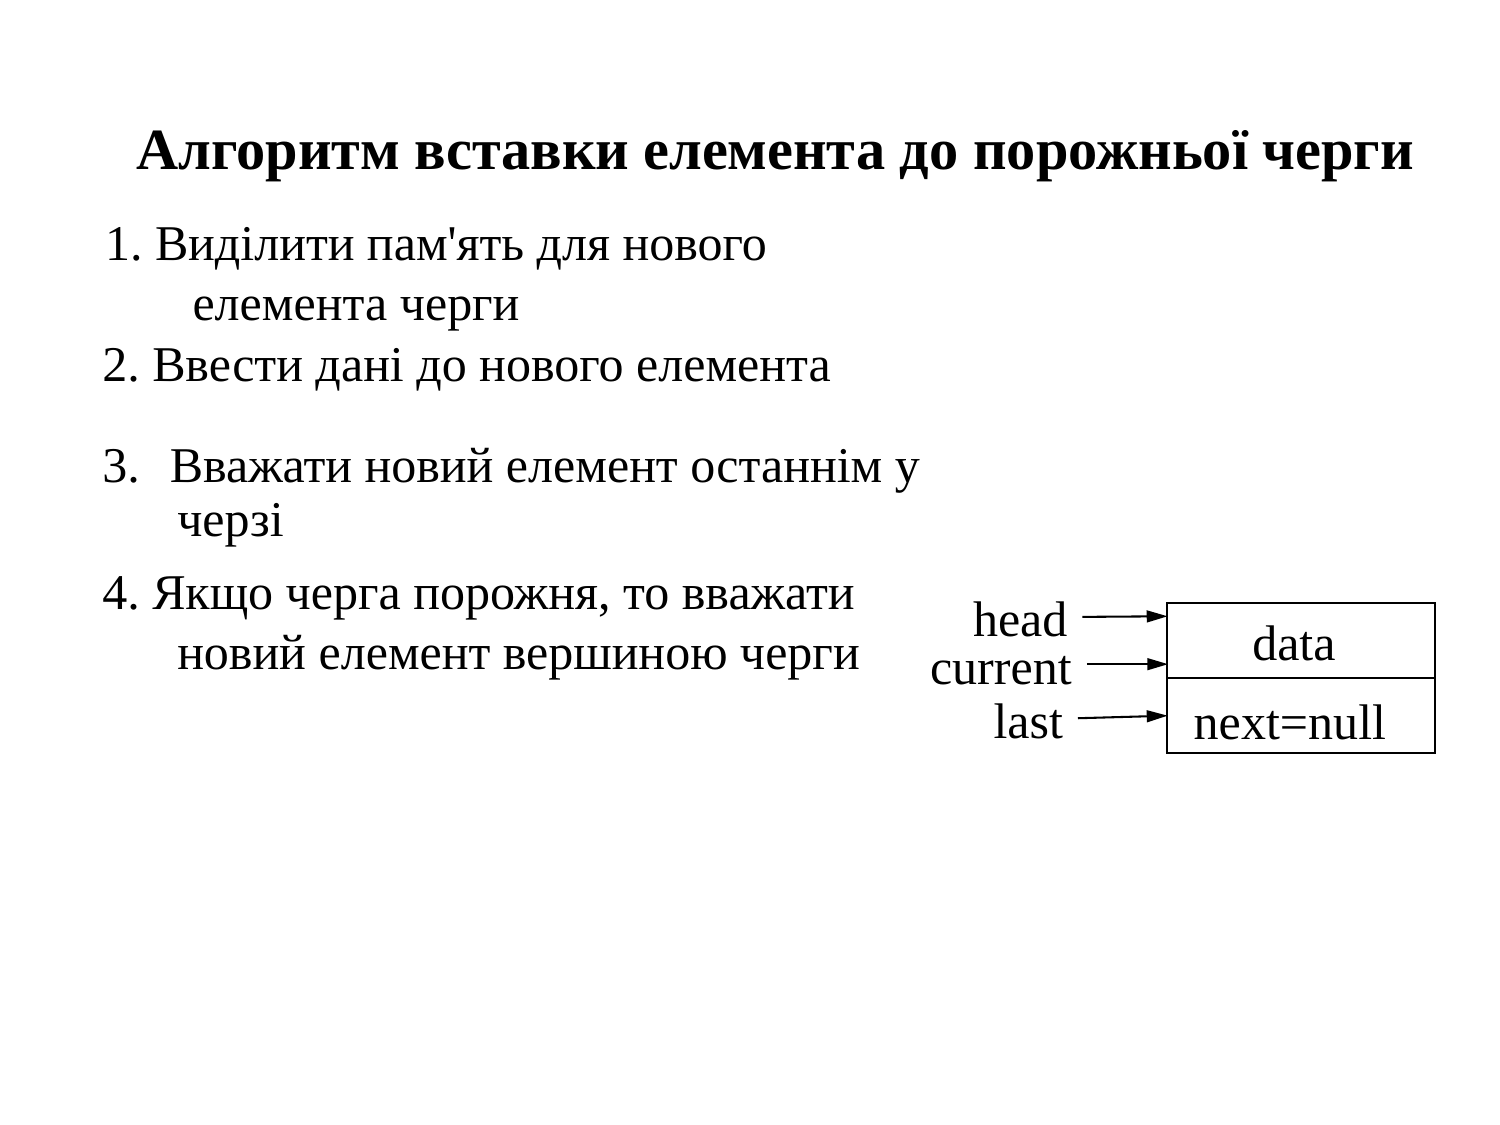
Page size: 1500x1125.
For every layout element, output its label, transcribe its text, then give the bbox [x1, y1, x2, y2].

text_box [977, 710, 1168, 757]
title Алгоритм вставки елемента до порожньої черги [112, 89, 1439, 203]
text_box 3. Вважати новий елемент останнім у черзі [12, 431, 939, 552]
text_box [915, 626, 1169, 702]
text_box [957, 579, 1168, 655]
list 1. Виділити пам'ять для нового елемента черги [0, 202, 928, 353]
text_box 4. Якщо черга порожня, то вважати новий елемент вершиною черги [12, 552, 939, 687]
text_box 2. Ввести дані до нового елемента [12, 331, 916, 401]
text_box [1171, 603, 1436, 758]
